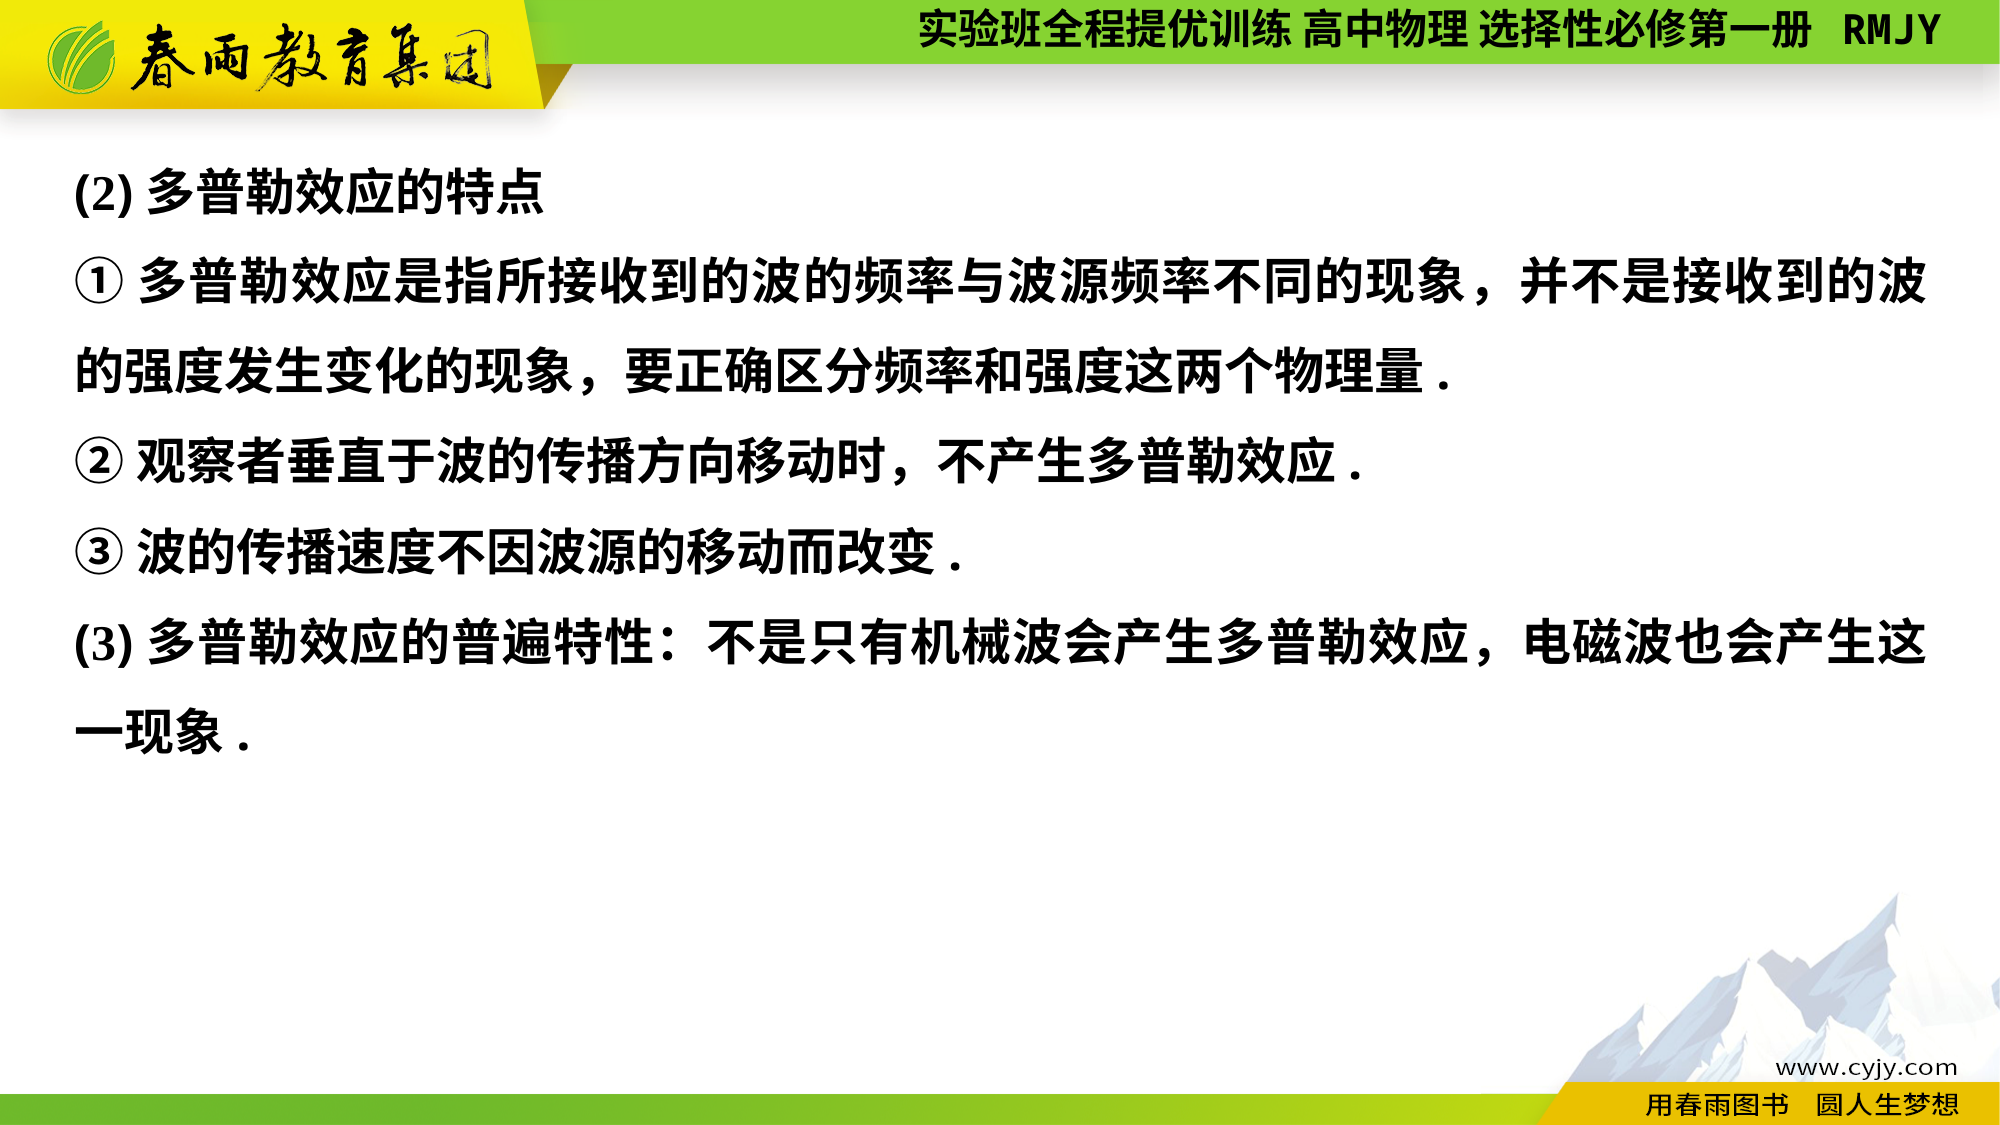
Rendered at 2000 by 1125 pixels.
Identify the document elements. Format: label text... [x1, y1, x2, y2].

list (2)多普勒效应的特点 ①多普勒效应是指所接收到的波的频率与波源频率不同的现象，并不是接收到的波的强度发生变化的现象，要正确区分频率和强度这两个物理量. ②观察者垂直于波的传播方向移动时，不产生多普勒效应. ③波的传播速度不因波源的移动而改变. (3)多普勒效应的普遍特性：不是只有机械波会产生多普勒效应，电磁波也会产生这一现象. [59, 122, 1944, 763]
picture [0, 0, 2000, 1125]
